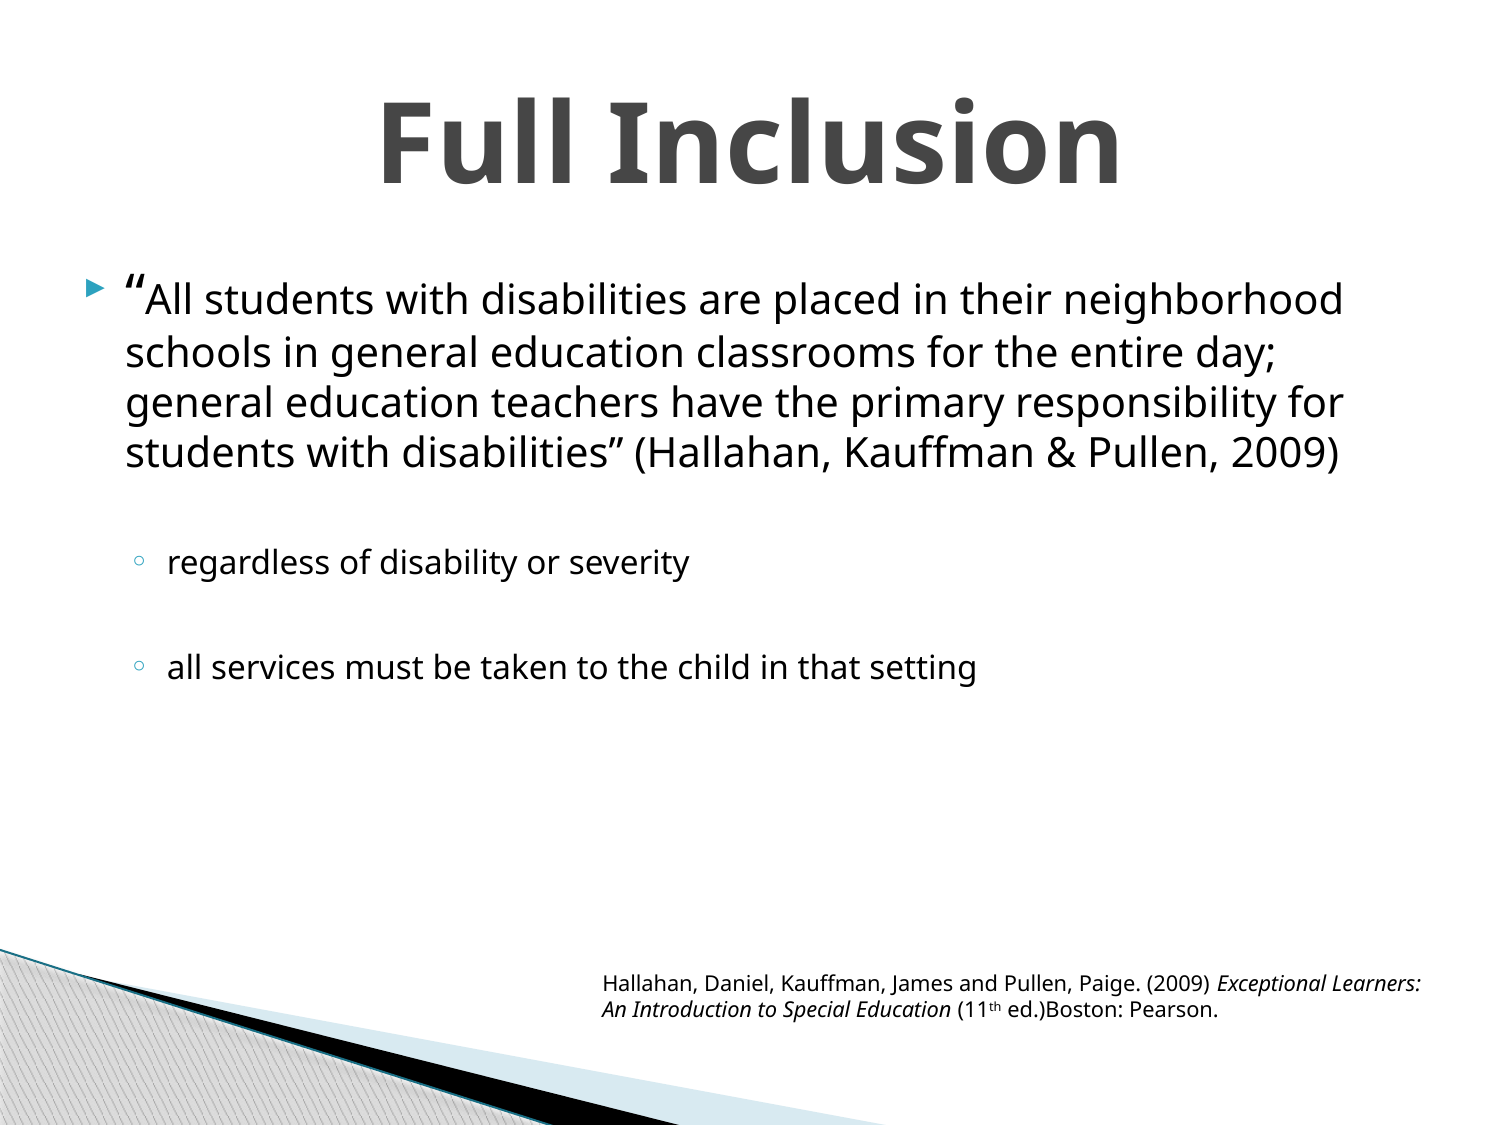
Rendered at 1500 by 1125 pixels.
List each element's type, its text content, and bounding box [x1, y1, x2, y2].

title Full Inclusion [75, 45, 1425, 233]
list “All students with disabilities are placed in their neighborhood schools in general education classrooms for the entire day; general education teachers have the primary responsibility for students with disabilities” (Hallahan, Kauffman & Pullen, 2009) regardless of disability or severity all services must be taken to the child in that setting [49, 174, 1438, 913]
text_box Hallahan, Daniel, Kauffman, James and Pullen, Paige. (2009) Exceptional Learners: An Introduction to Special Education (11th ed.)Boston: Pearson. [587, 962, 1450, 1030]
